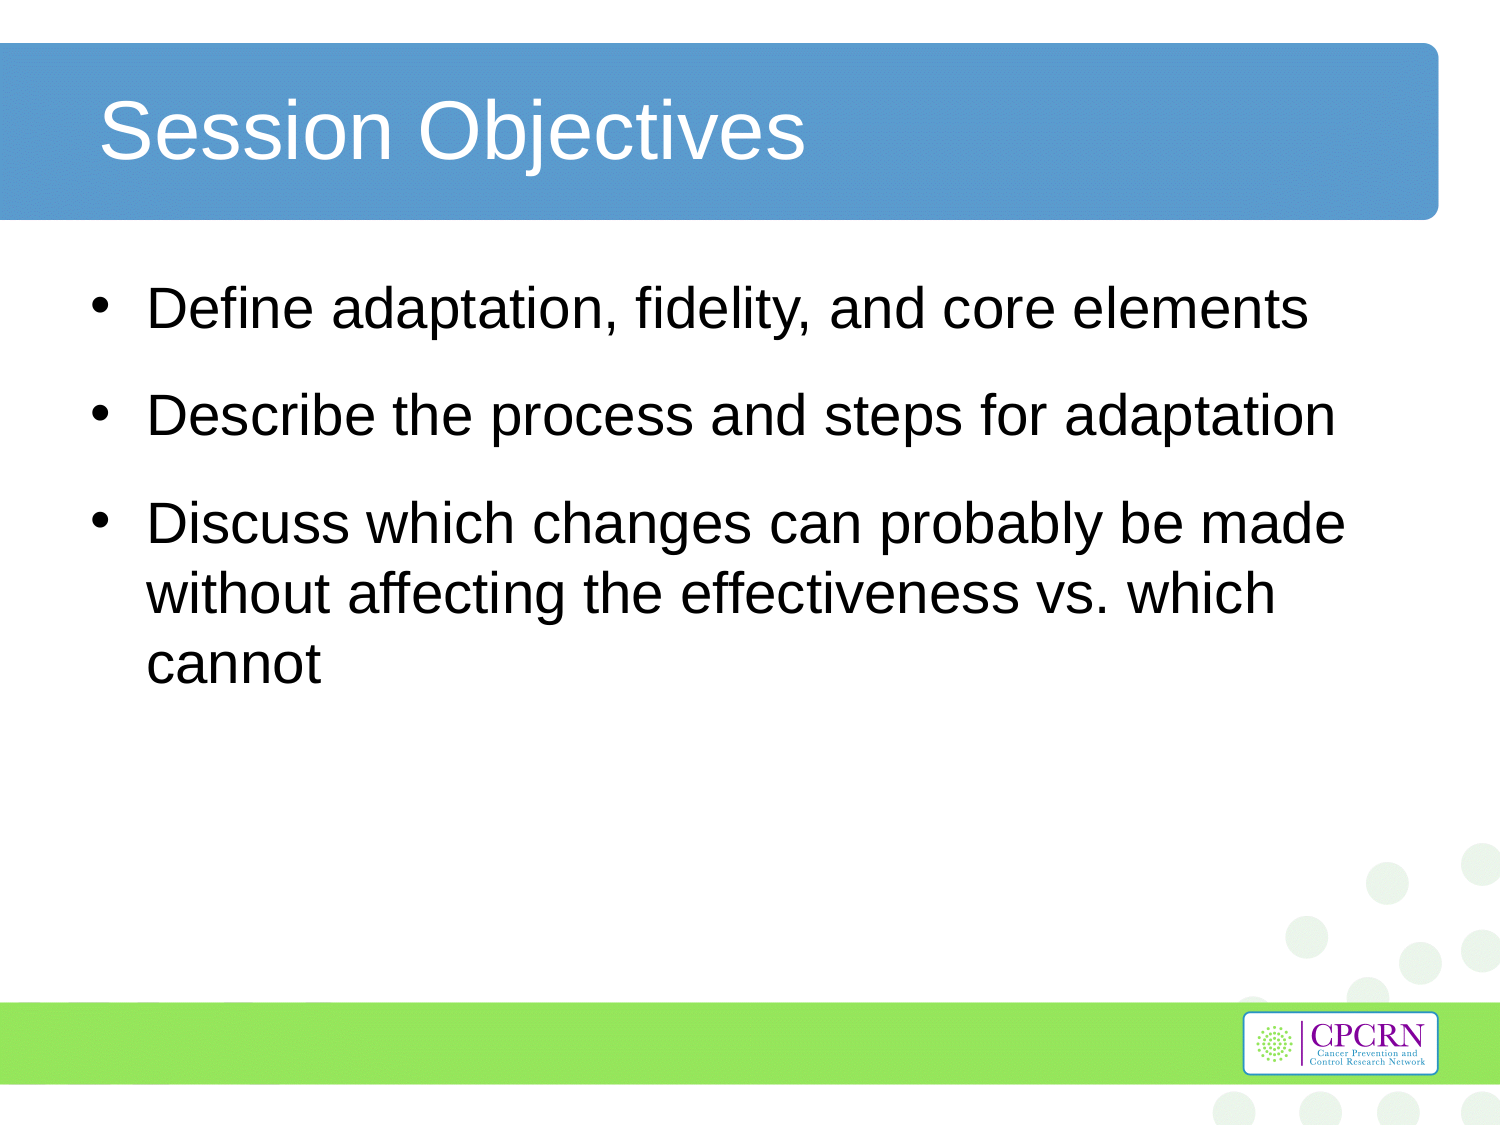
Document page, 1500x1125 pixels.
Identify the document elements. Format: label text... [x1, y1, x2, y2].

title Session Objectives [83, 37, 1500, 225]
list Define adaptation, fidelity, and core elements Describe the process and steps for adaptation Discuss which changes can probably be made without affecting the effectiveness vs. which cannot [75, 262, 1425, 1005]
picture [0, 0, 1500, 1125]
